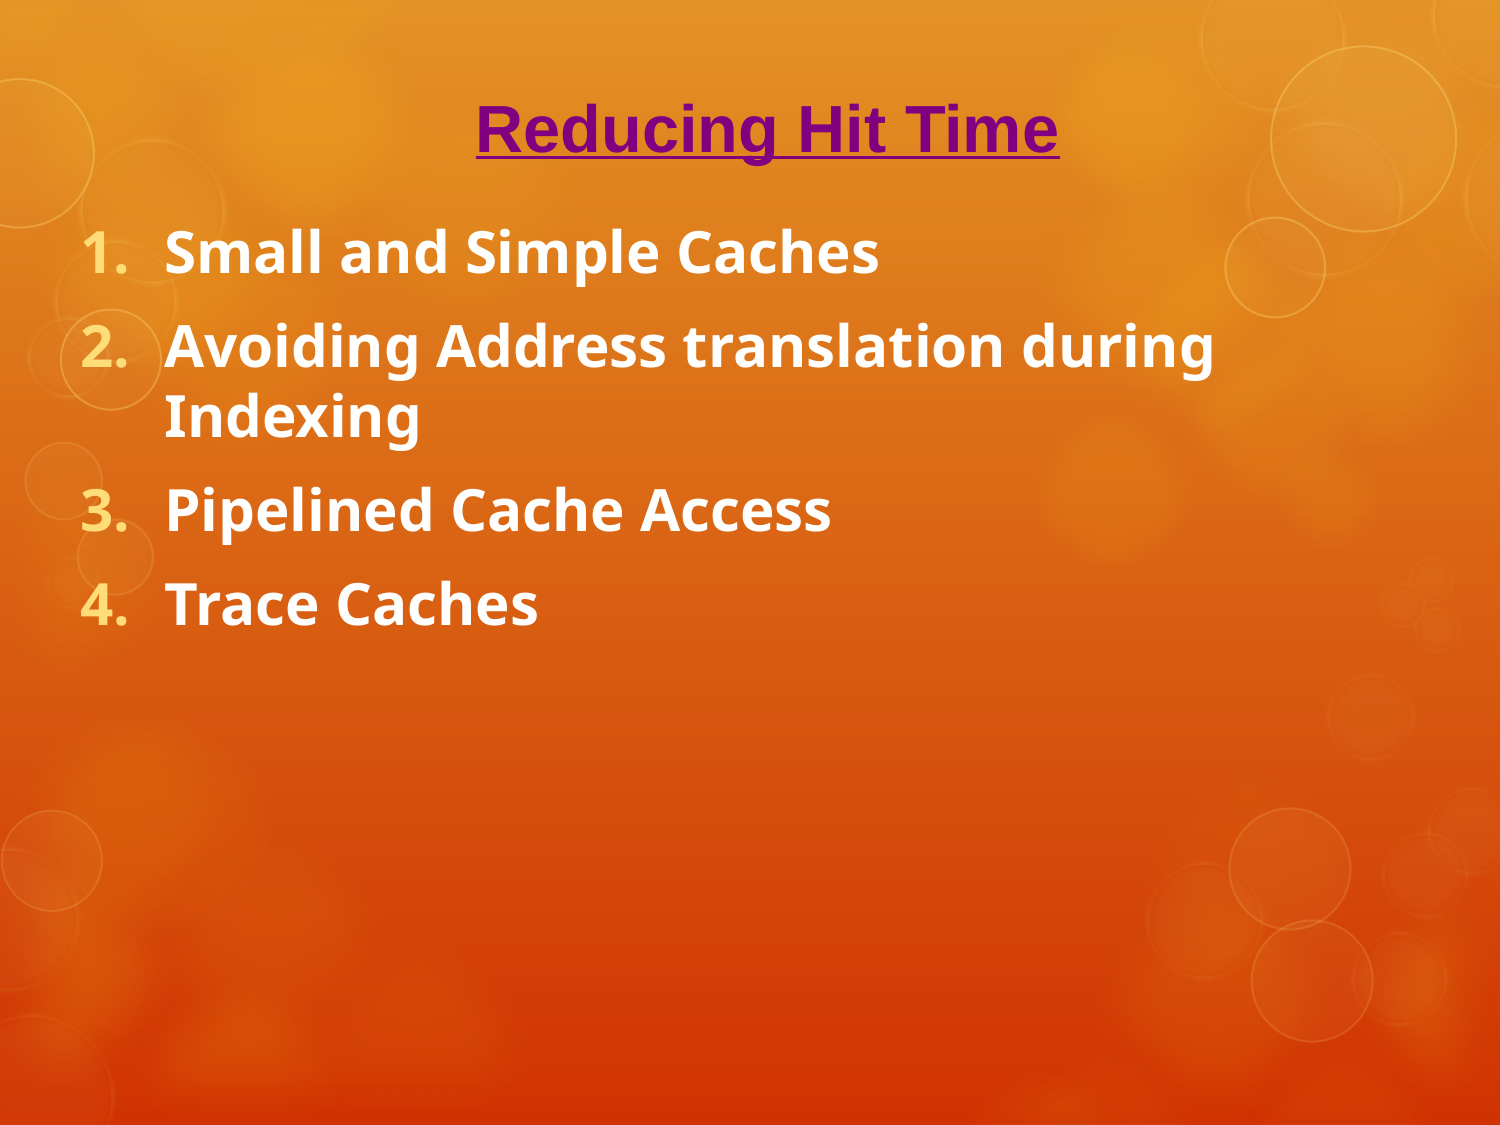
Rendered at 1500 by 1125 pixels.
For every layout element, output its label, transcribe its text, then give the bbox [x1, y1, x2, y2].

list Small and Simple Caches Avoiding Address translation during Indexing Pipelined Cache Access Trace Caches [64, 208, 1471, 1024]
text_box Reducing Hit Time [17, 78, 1500, 173]
